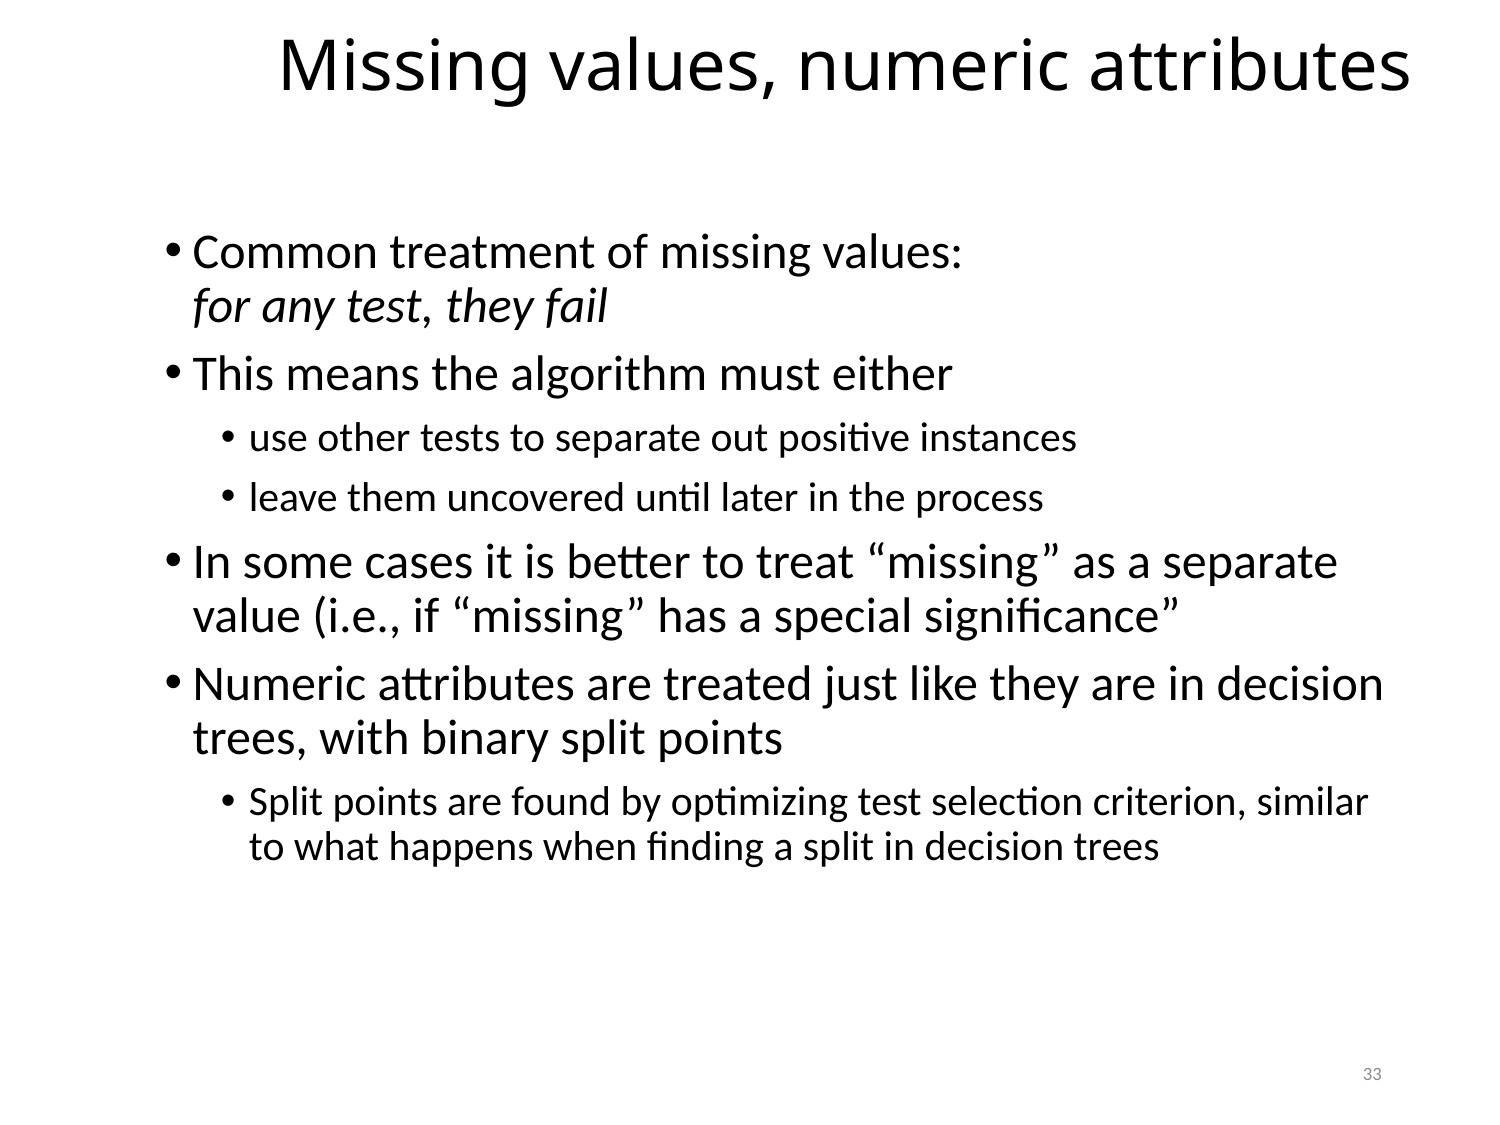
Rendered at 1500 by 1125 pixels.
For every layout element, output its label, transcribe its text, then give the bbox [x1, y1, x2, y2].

slide_number 33 [1059, 1042, 1397, 1103]
list Common treatment of missing values: for any test, they fail This means the algorithm must either use other tests to separate out positive instances leave them uncovered until later in the process In some cases it is better to treat “missing” as a separate value (i.e., if “missing” has a special significance” Numeric attributes are treated just like they are in decision trees, with binary split points Split points are found by optimizing test selection criterion, similar to what happens when finding a split in decision trees [149, 217, 1416, 878]
title Missing values, numeric attributes [262, 0, 1500, 148]
